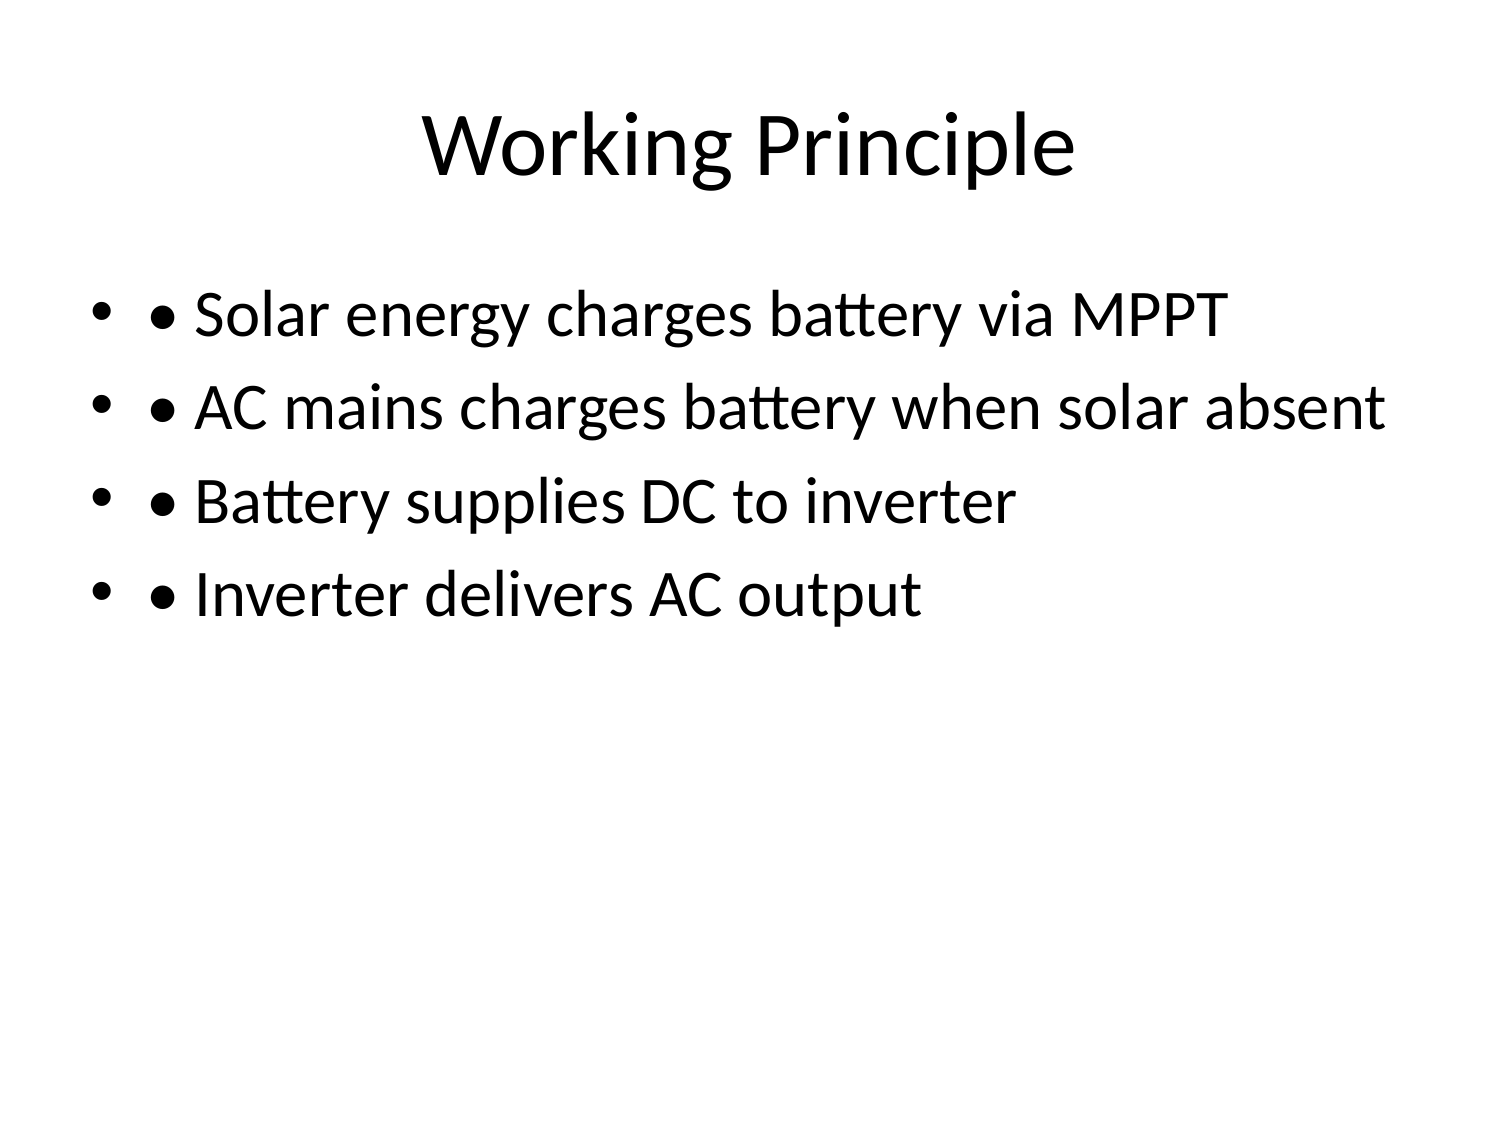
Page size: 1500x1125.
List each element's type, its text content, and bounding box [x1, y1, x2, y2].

list • Solar energy charges battery via MPPT • AC mains charges battery when solar absent • Battery supplies DC to inverter • Inverter delivers AC output [75, 262, 1425, 1005]
title Working Principle [75, 45, 1425, 233]
